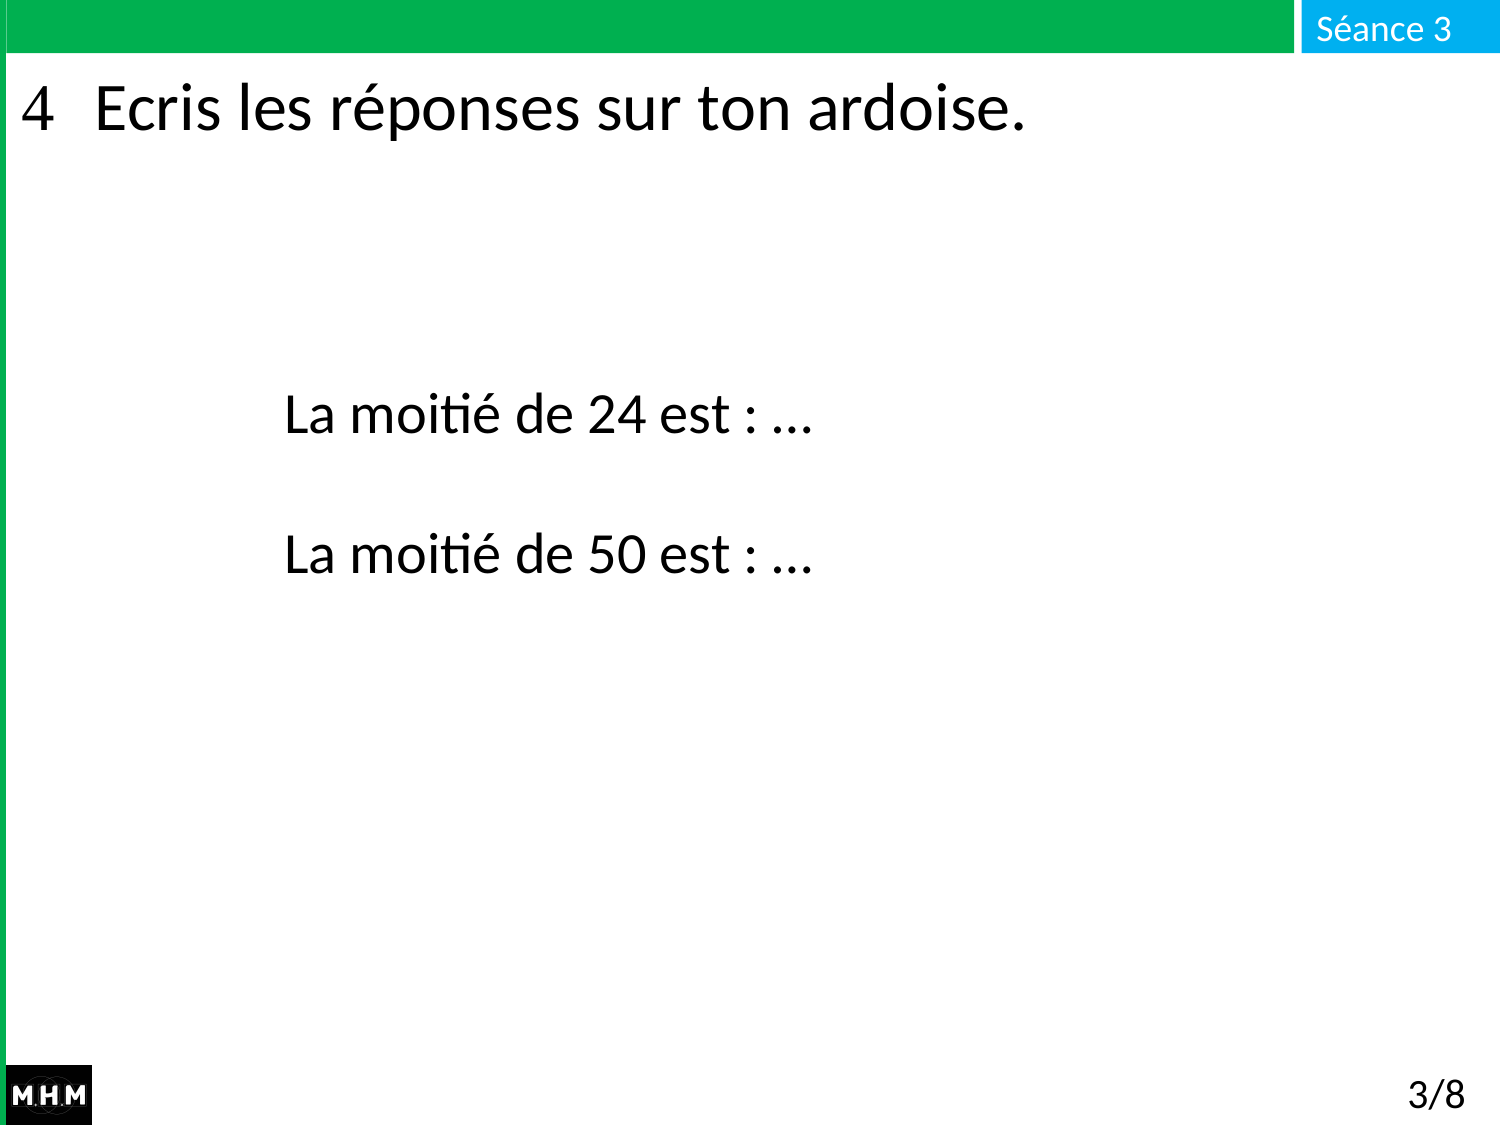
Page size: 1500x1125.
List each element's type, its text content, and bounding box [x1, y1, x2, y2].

title Ecris les réponses sur ton ardoise. [79, 64, 1374, 153]
text_box La moitié de 24 est : … La moitié de 50 est : … [269, 297, 829, 683]
list 3/8 [1373, 1064, 1500, 1125]
picture [6, 1065, 92, 1125]
